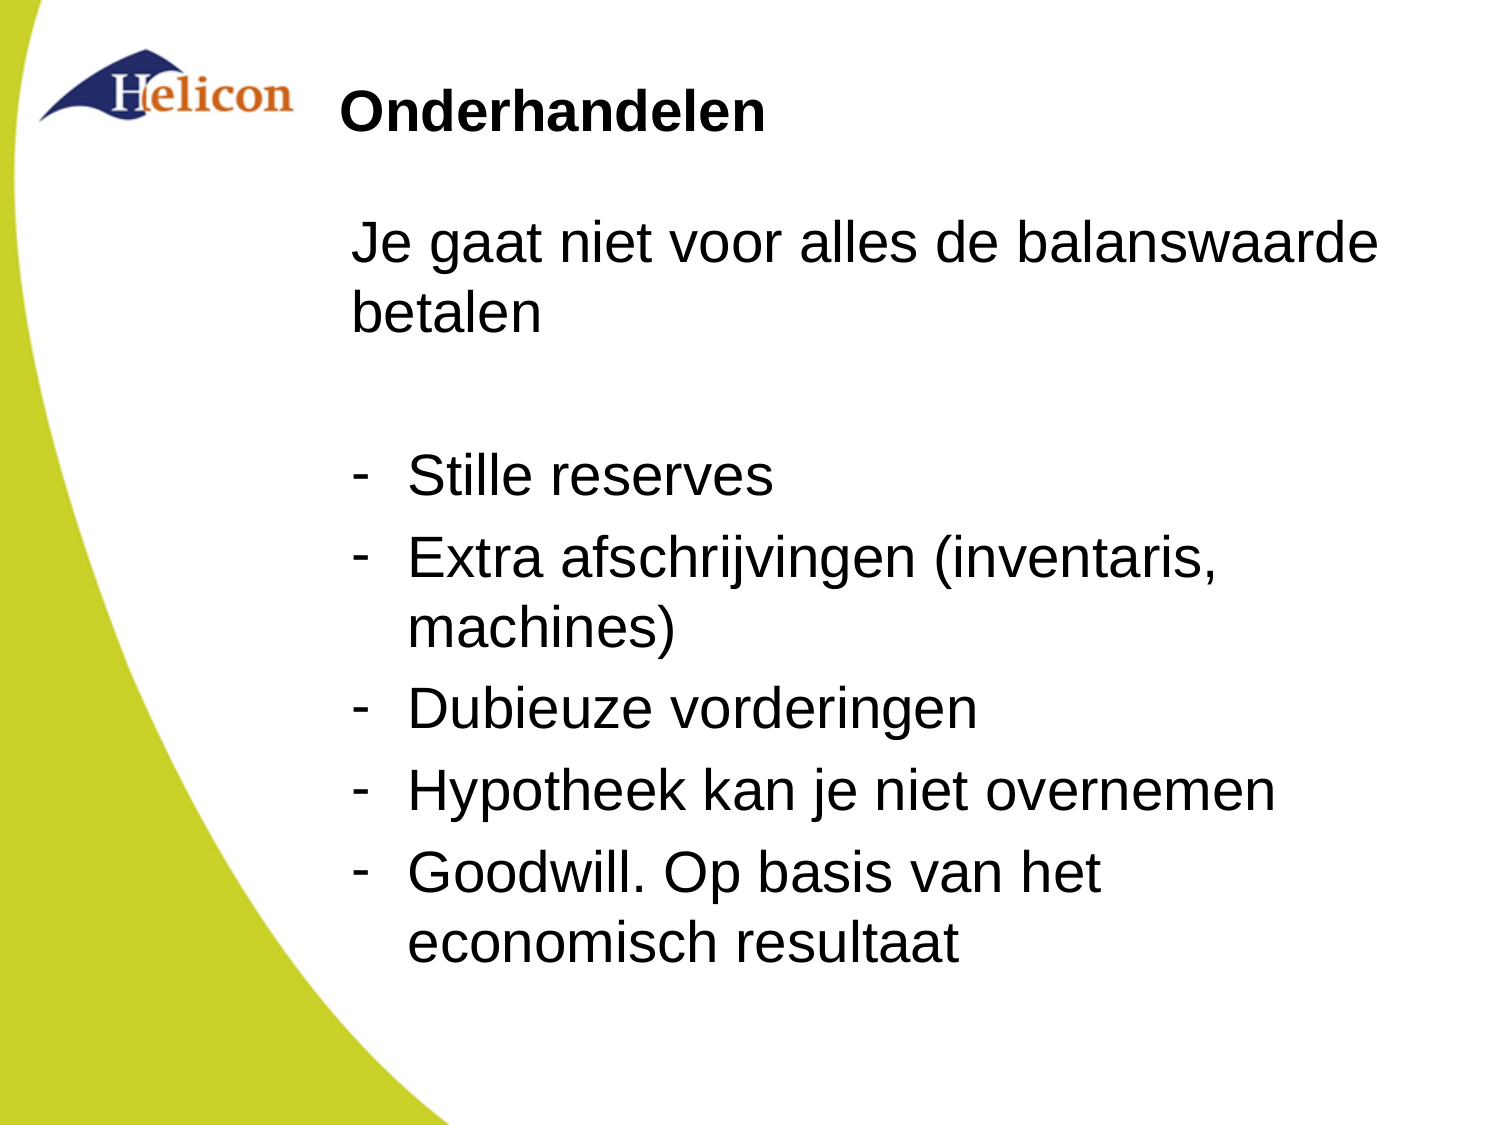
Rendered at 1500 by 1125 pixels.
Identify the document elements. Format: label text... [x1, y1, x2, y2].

title Onderhandelen [324, 54, 1415, 161]
picture [0, 0, 1500, 1125]
list Je gaat niet voor alles de balanswaarde betalen Stille reserves Extra afschrijvingen (inventaris, machines) Dubieuze vorderingen Hypotheek kan je niet overnemen Goodwill. Op basis van het economisch resultaat [336, 196, 1425, 1005]
